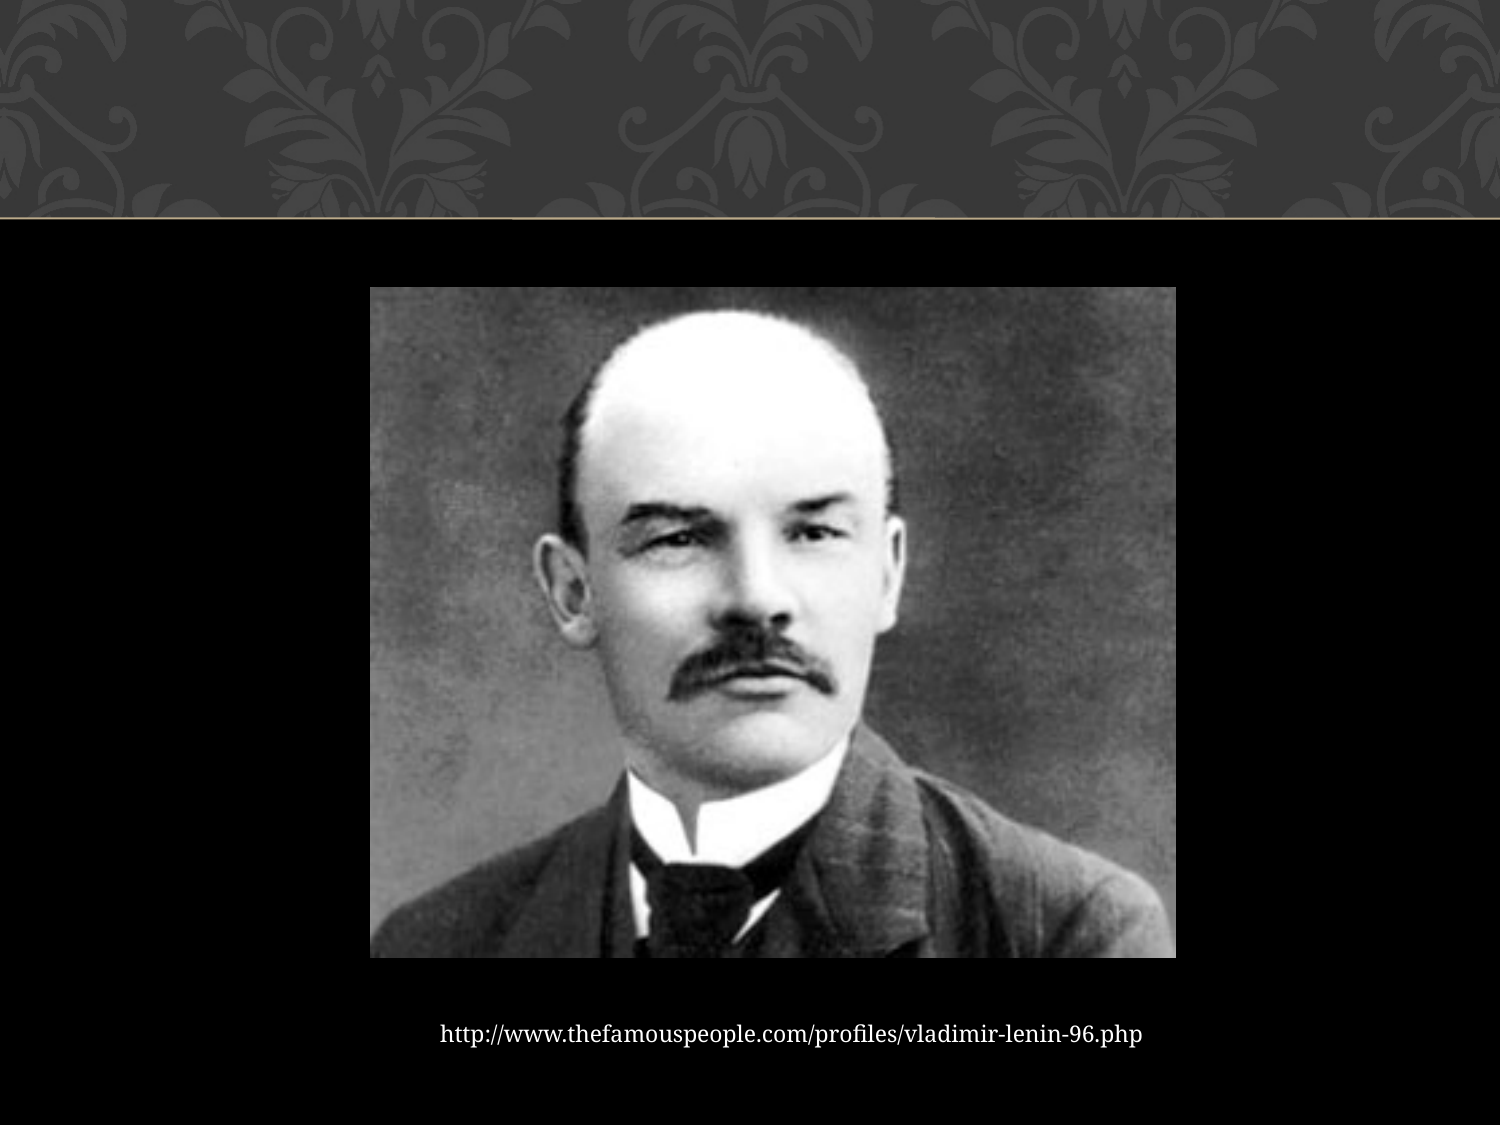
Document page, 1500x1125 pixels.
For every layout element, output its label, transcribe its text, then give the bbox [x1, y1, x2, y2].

picture [370, 287, 1176, 959]
text_box http://www.thefamouspeople.com/profiles/vladimir-lenin-96.php [425, 1012, 1176, 1055]
